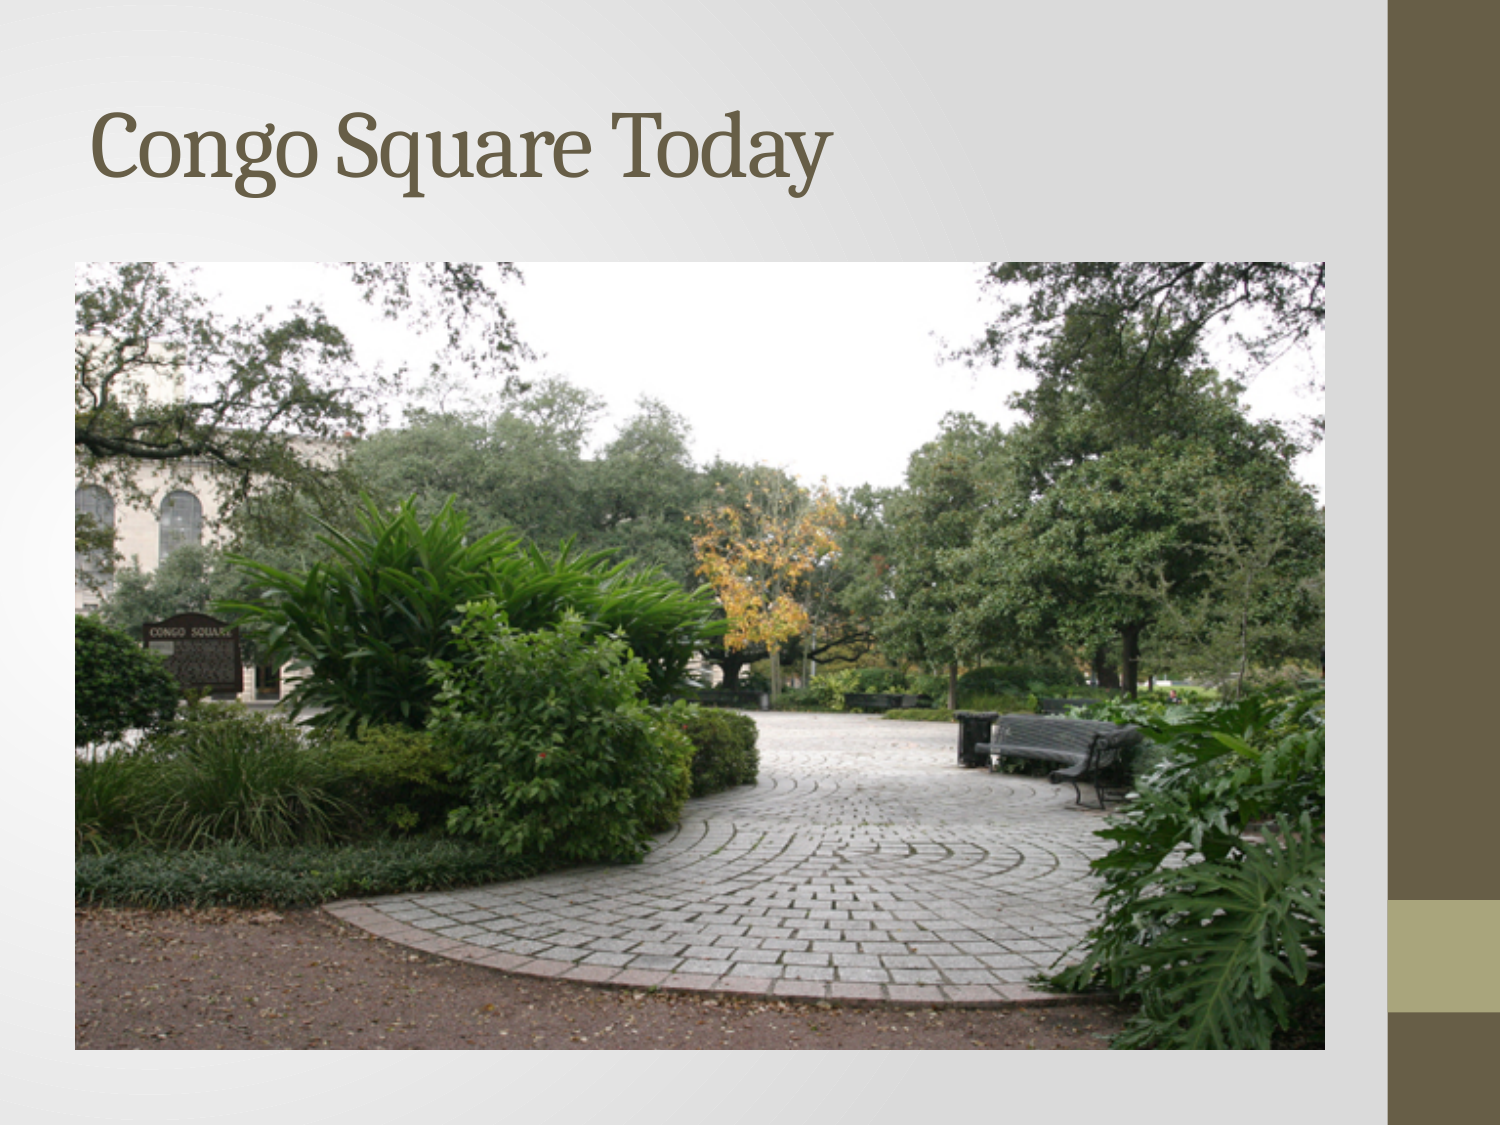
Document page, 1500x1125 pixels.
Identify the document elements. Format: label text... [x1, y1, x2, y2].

title Congo Square Today [75, 45, 1325, 233]
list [74, 261, 1326, 1051]
